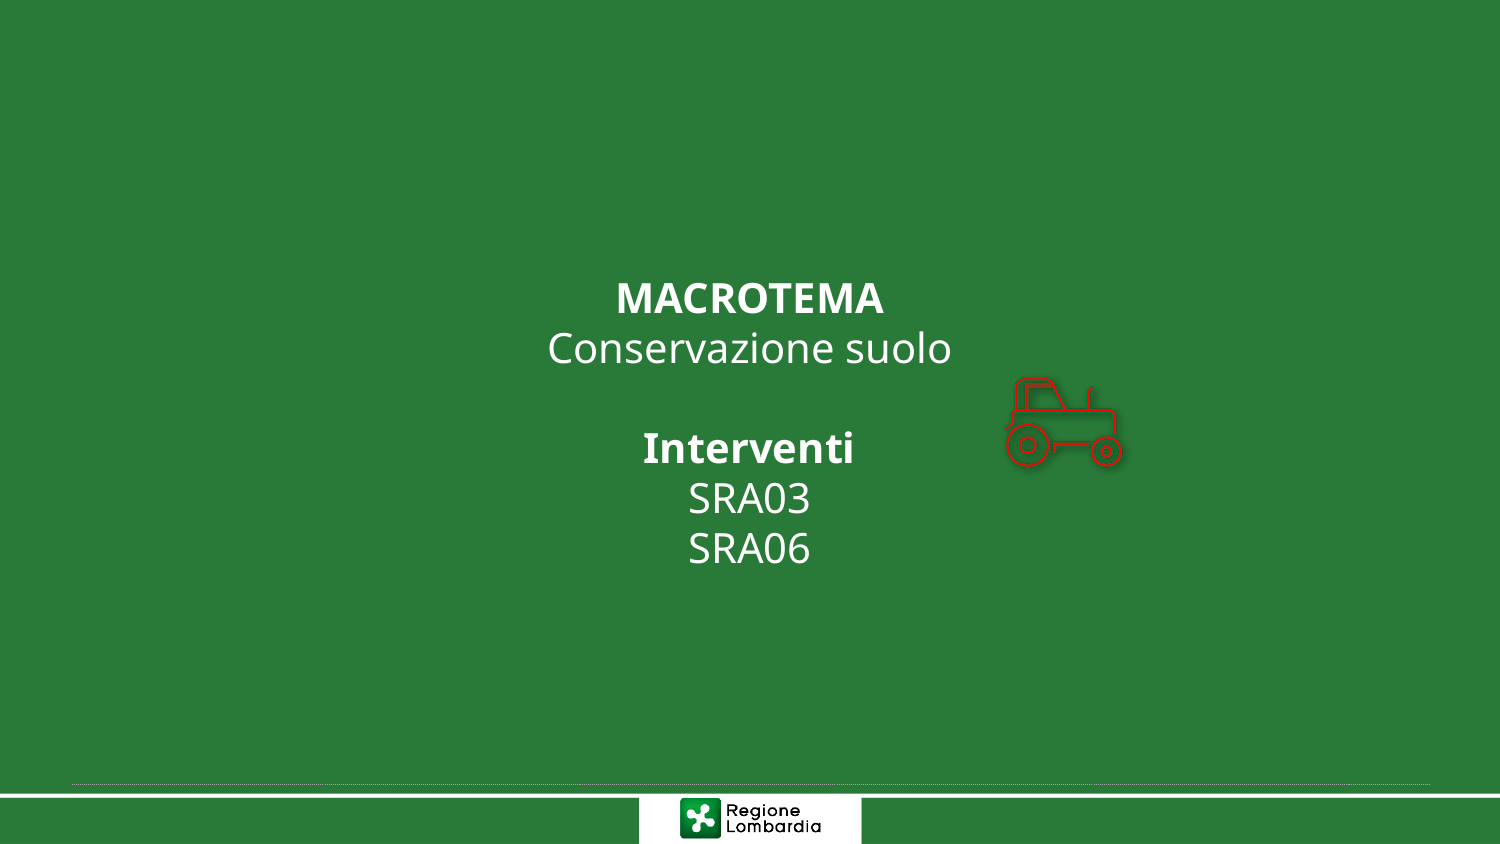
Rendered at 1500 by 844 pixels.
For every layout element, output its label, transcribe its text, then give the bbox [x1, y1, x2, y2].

text_box [0, 0, 1500, 796]
picture [985, 346, 1137, 498]
picture [0, 796, 1500, 844]
text_box MACROTEMA Conservazione suolo Interventi SRA03 SRA06 [112, 264, 1388, 580]
